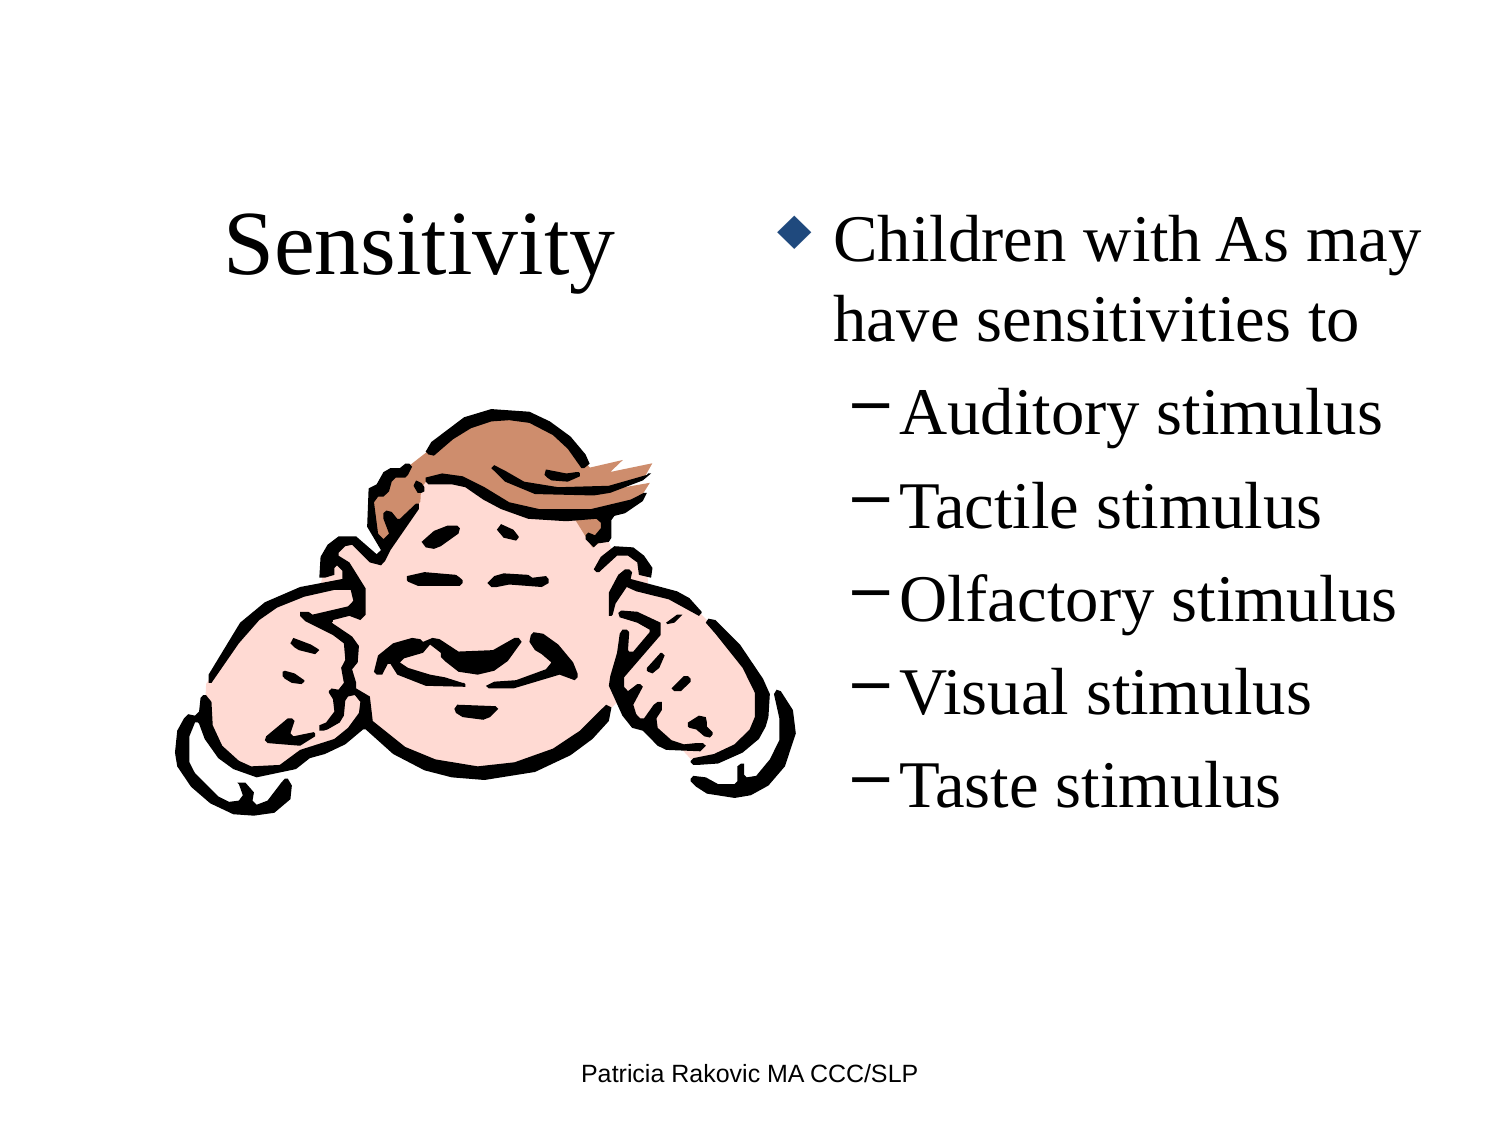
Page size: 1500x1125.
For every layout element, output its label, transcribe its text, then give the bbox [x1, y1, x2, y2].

text_box Sensitivity [162, 112, 1438, 300]
footer Patricia Rakovic MA CCC/SLP [512, 1042, 988, 1103]
text_box Children with As may have sensitivities to Auditory stimulus Tactile stimulus Olfactory stimulus Visual stimulus Taste stimulus [762, 187, 1450, 1025]
picture [174, 404, 801, 821]
